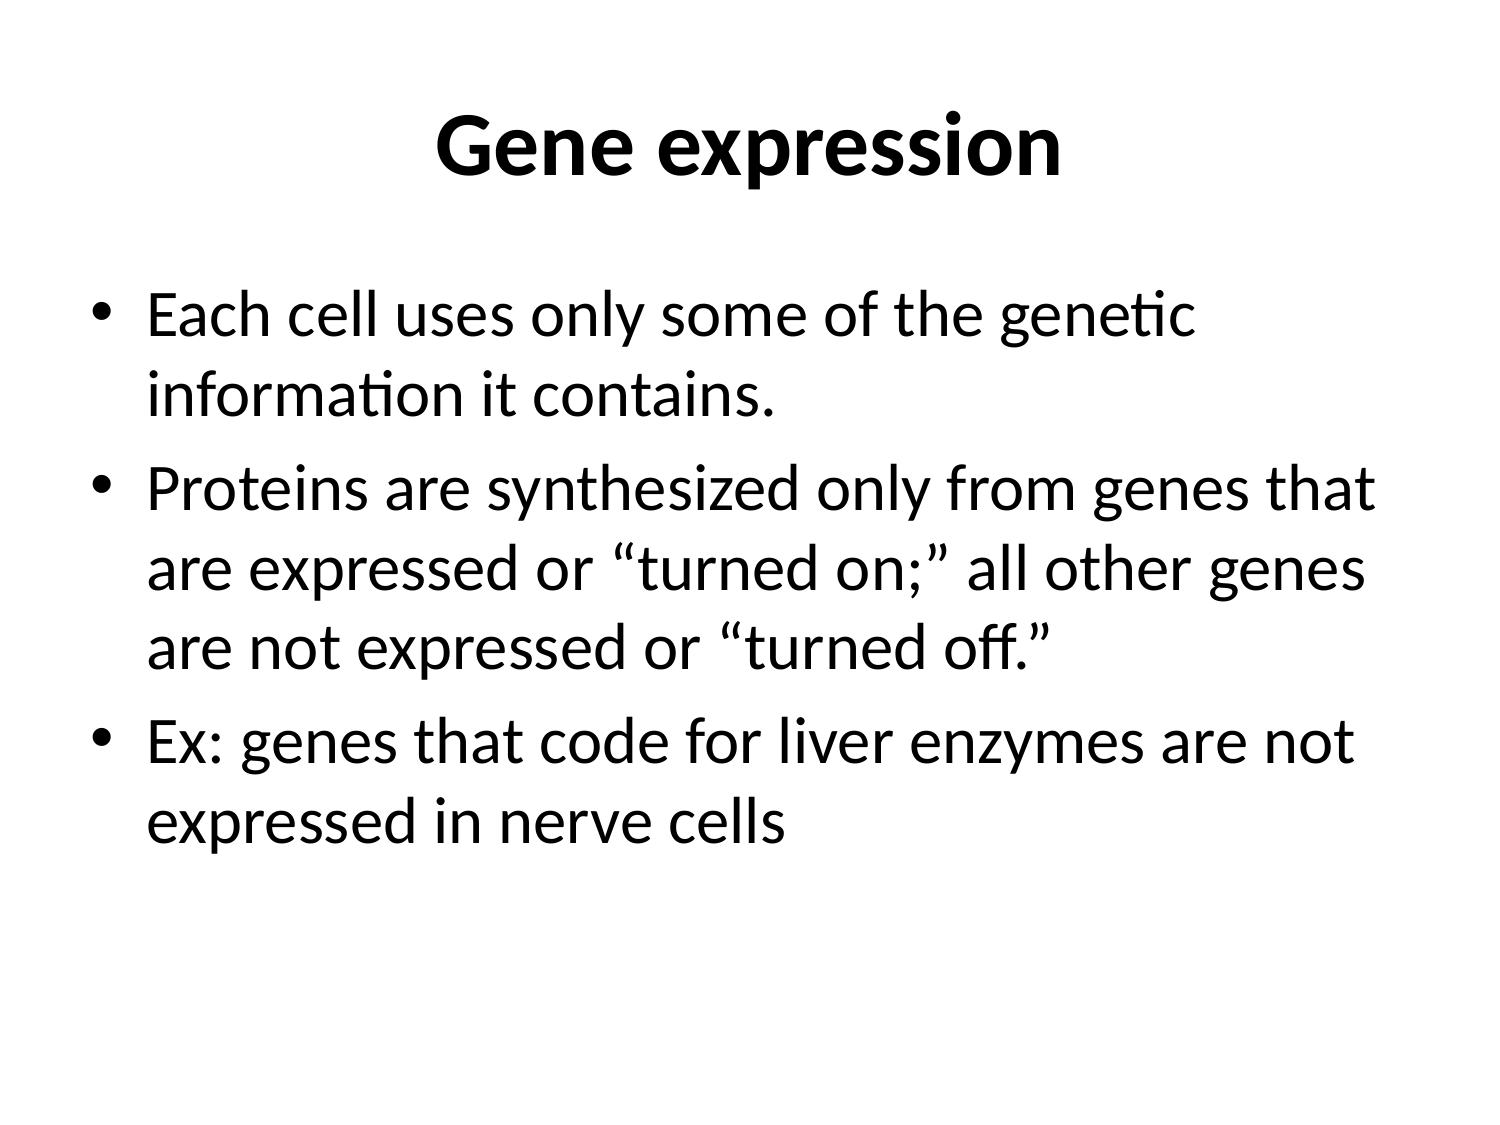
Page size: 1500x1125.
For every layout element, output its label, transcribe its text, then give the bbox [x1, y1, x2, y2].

list Each cell uses only some of the genetic information it contains. Proteins are synthesized only from genes that are expressed or “turned on;” all other genes are not expressed or “turned off.” Ex: genes that code for liver enzymes are not expressed in nerve cells [75, 262, 1425, 1005]
title Gene expression [75, 45, 1425, 233]
